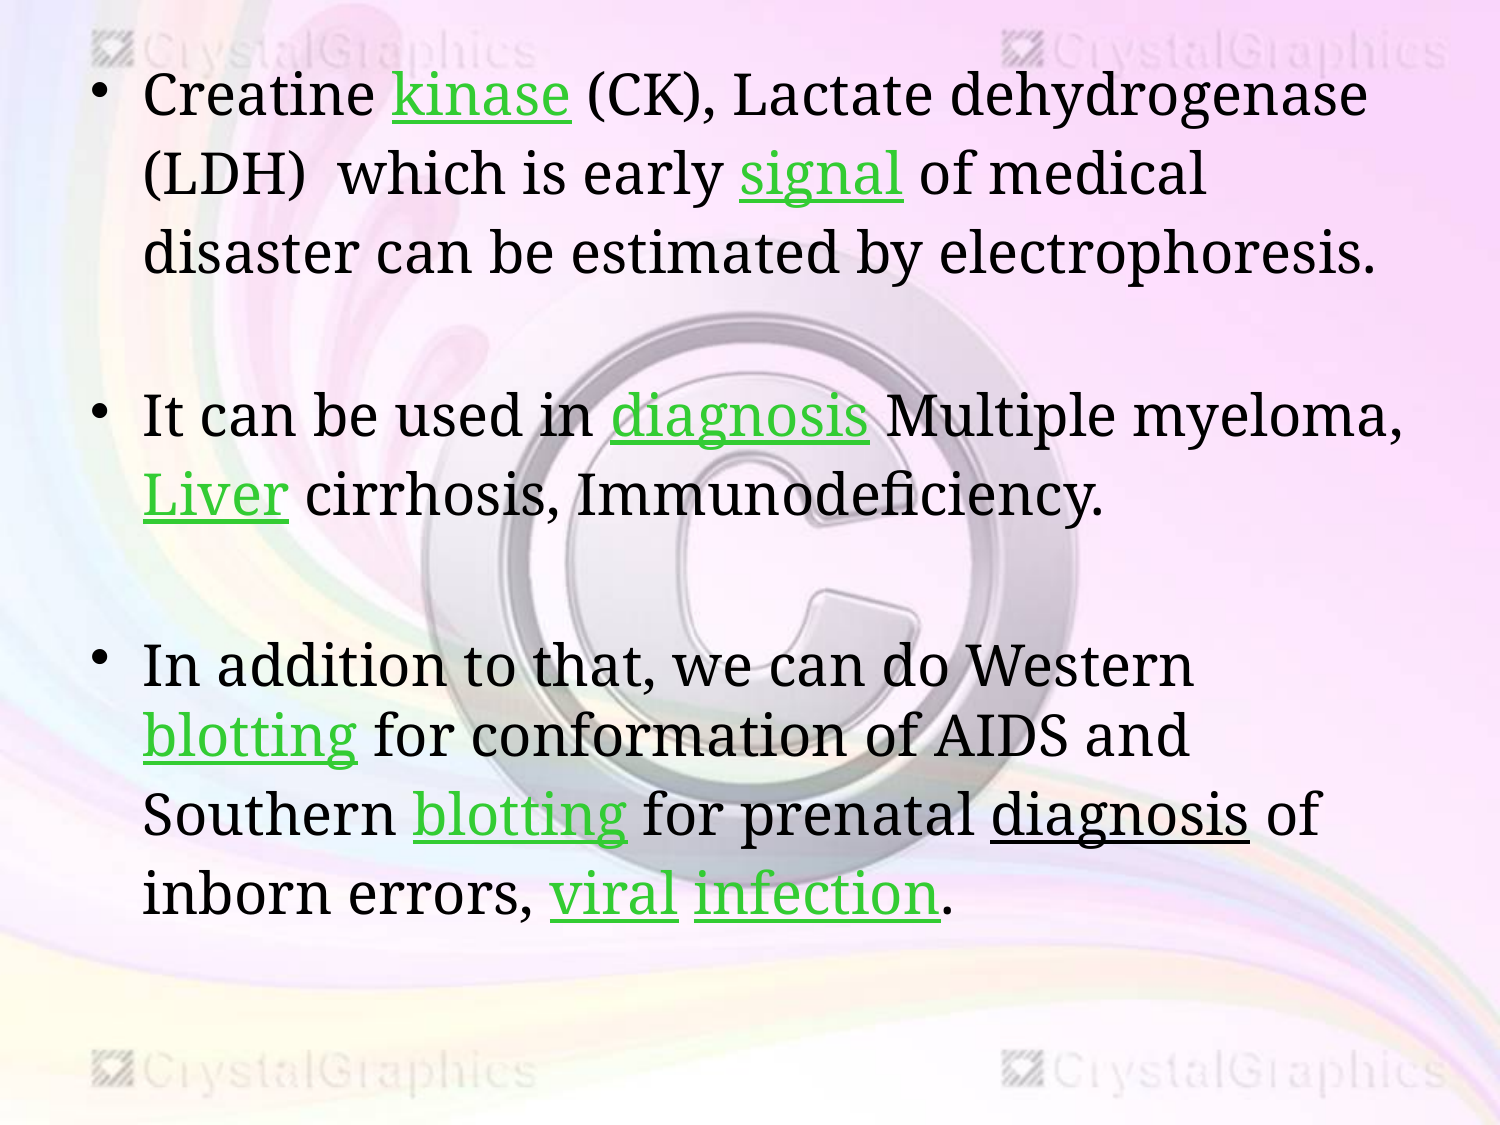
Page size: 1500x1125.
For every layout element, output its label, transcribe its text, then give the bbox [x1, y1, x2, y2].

list Creatine kinase (CK), Lactate dehydrogenase (LDH) which is early signal of medical disaster can be estimated by electrophoresis. It can be used in diagnosis Multiple myeloma, Liver cirrhosis, Immunodeficiency. In addition to that, we can do Western blotting for conformation of AIDS and Southern blotting for prenatal diagnosis of inborn errors, viral infection. [74, 49, 1426, 1006]
picture [0, 0, 1500, 1125]
